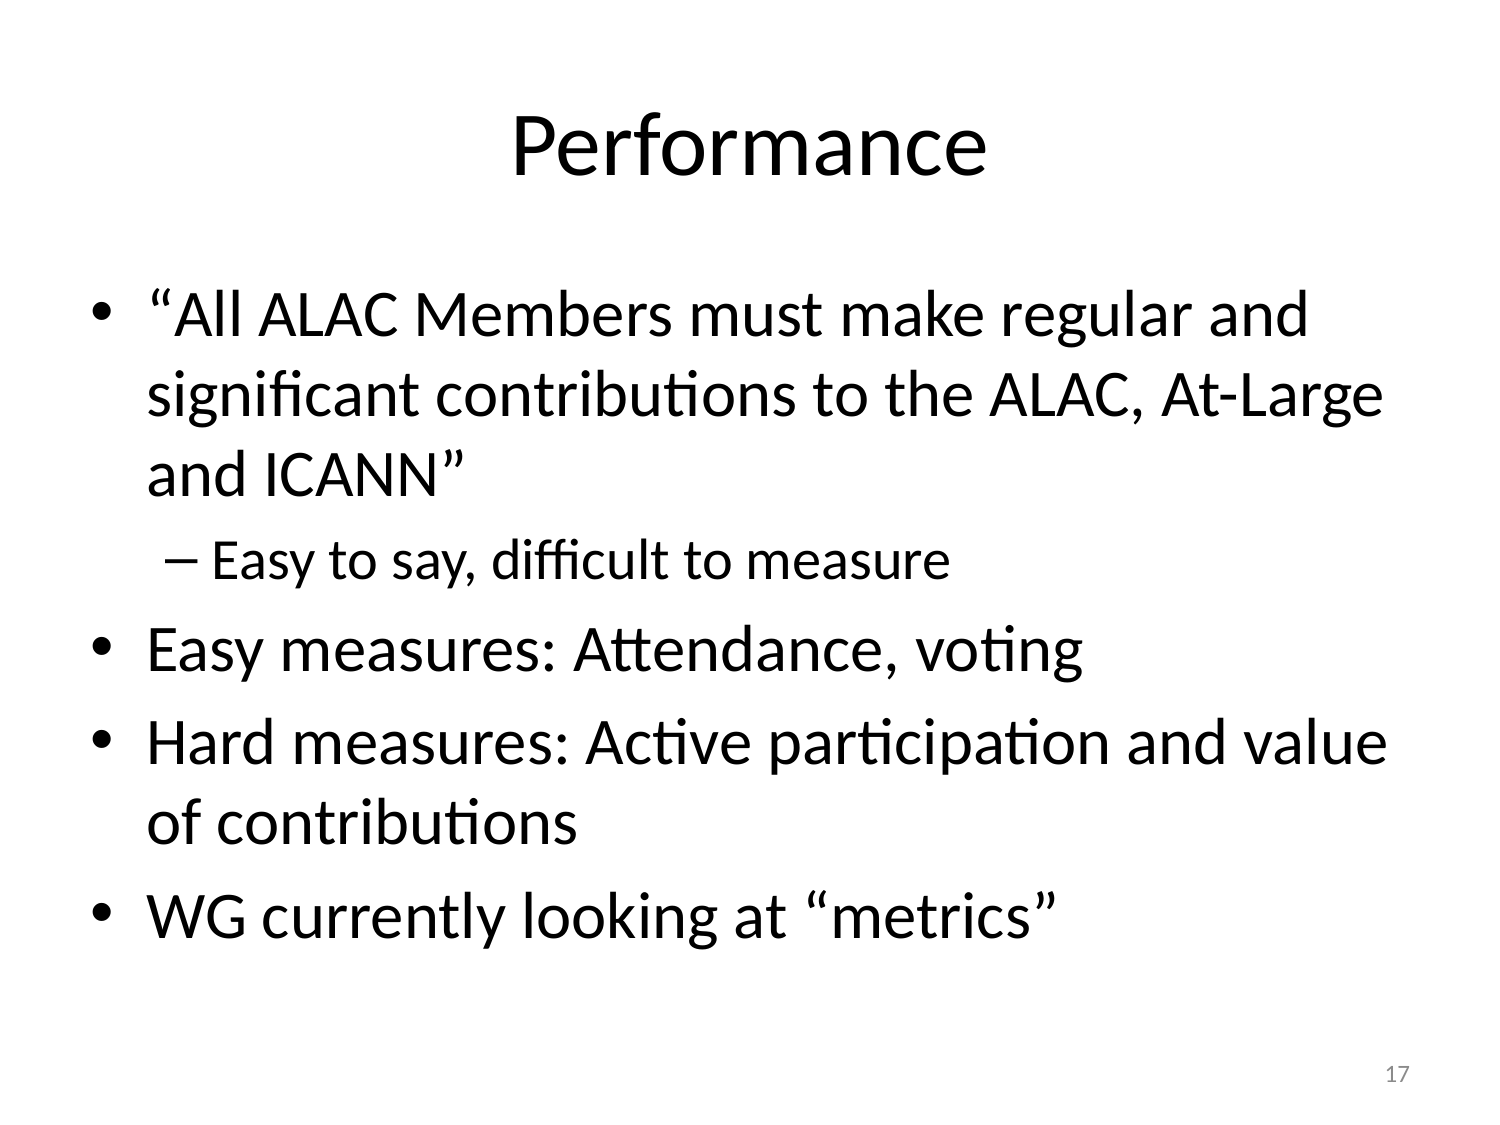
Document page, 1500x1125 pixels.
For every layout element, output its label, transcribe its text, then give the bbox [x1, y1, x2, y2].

title Performance [75, 45, 1425, 233]
slide_number 17 [1074, 1042, 1425, 1103]
list “All ALAC Members must make regular and significant contributions to the ALAC, At-Large and ICANN” Easy to say, difficult to measure Easy measures: Attendance, voting Hard measures: Active participation and value of contributions WG currently looking at “metrics” [75, 262, 1425, 1005]
